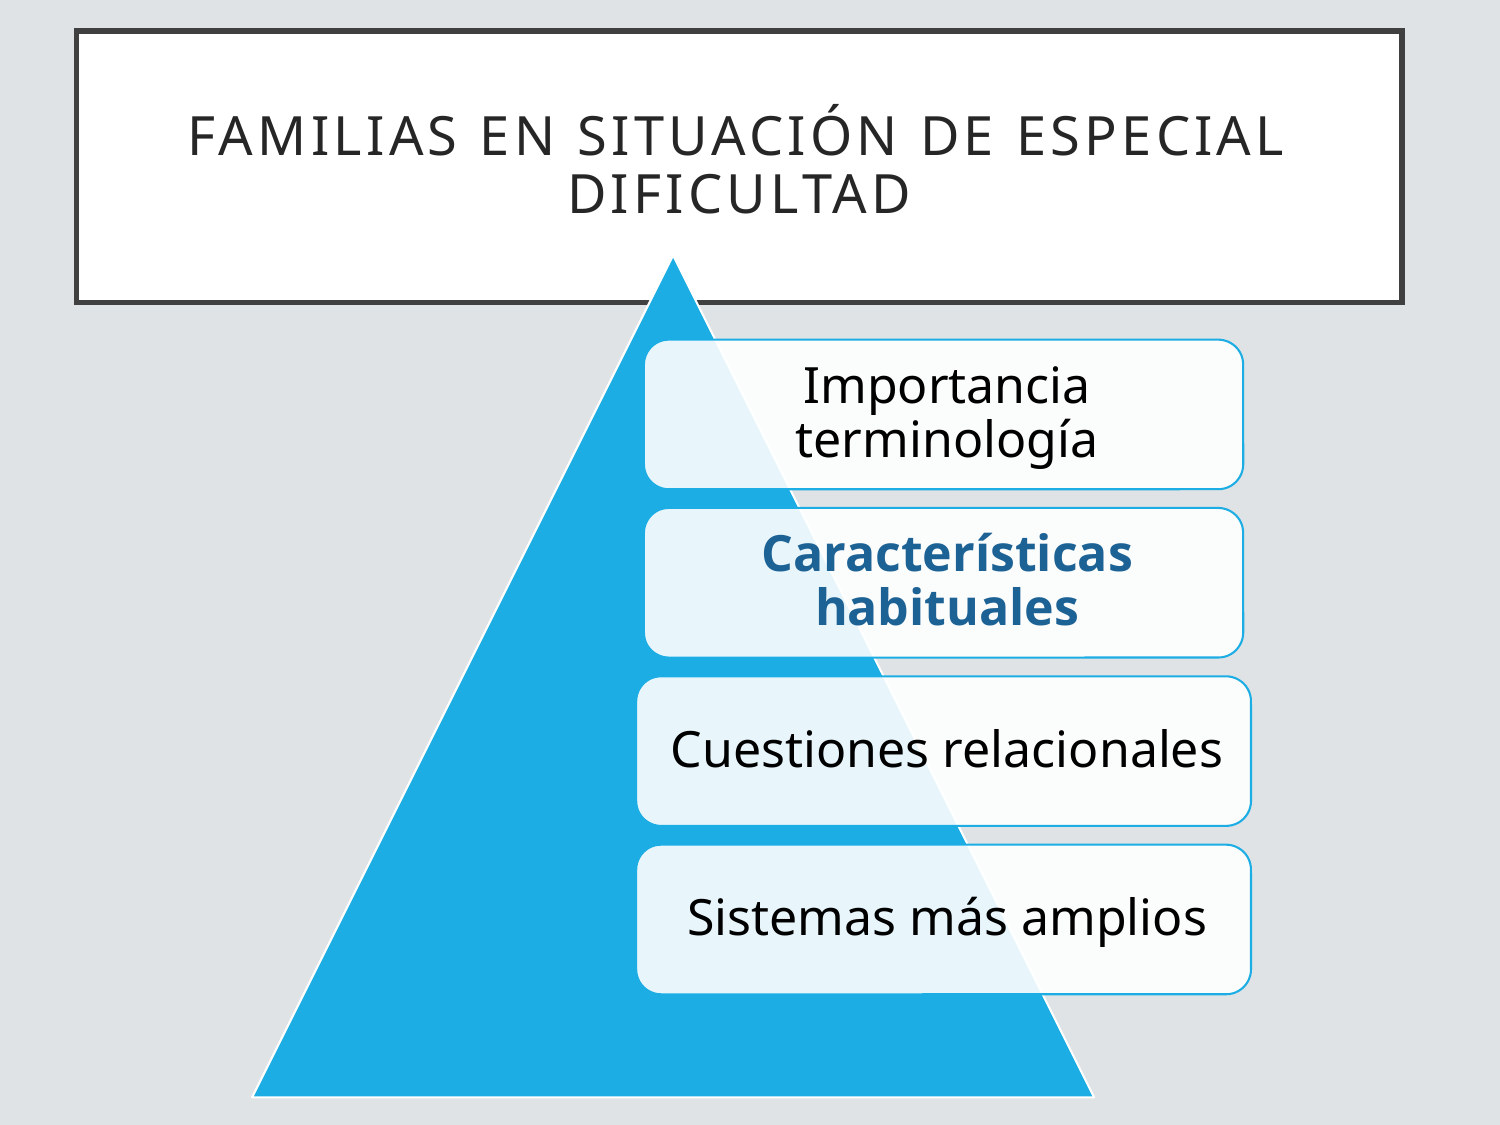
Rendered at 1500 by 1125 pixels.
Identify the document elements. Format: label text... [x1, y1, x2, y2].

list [41, 255, 1459, 1098]
title Familias en situación de especial dificultad [74, 28, 1405, 255]
